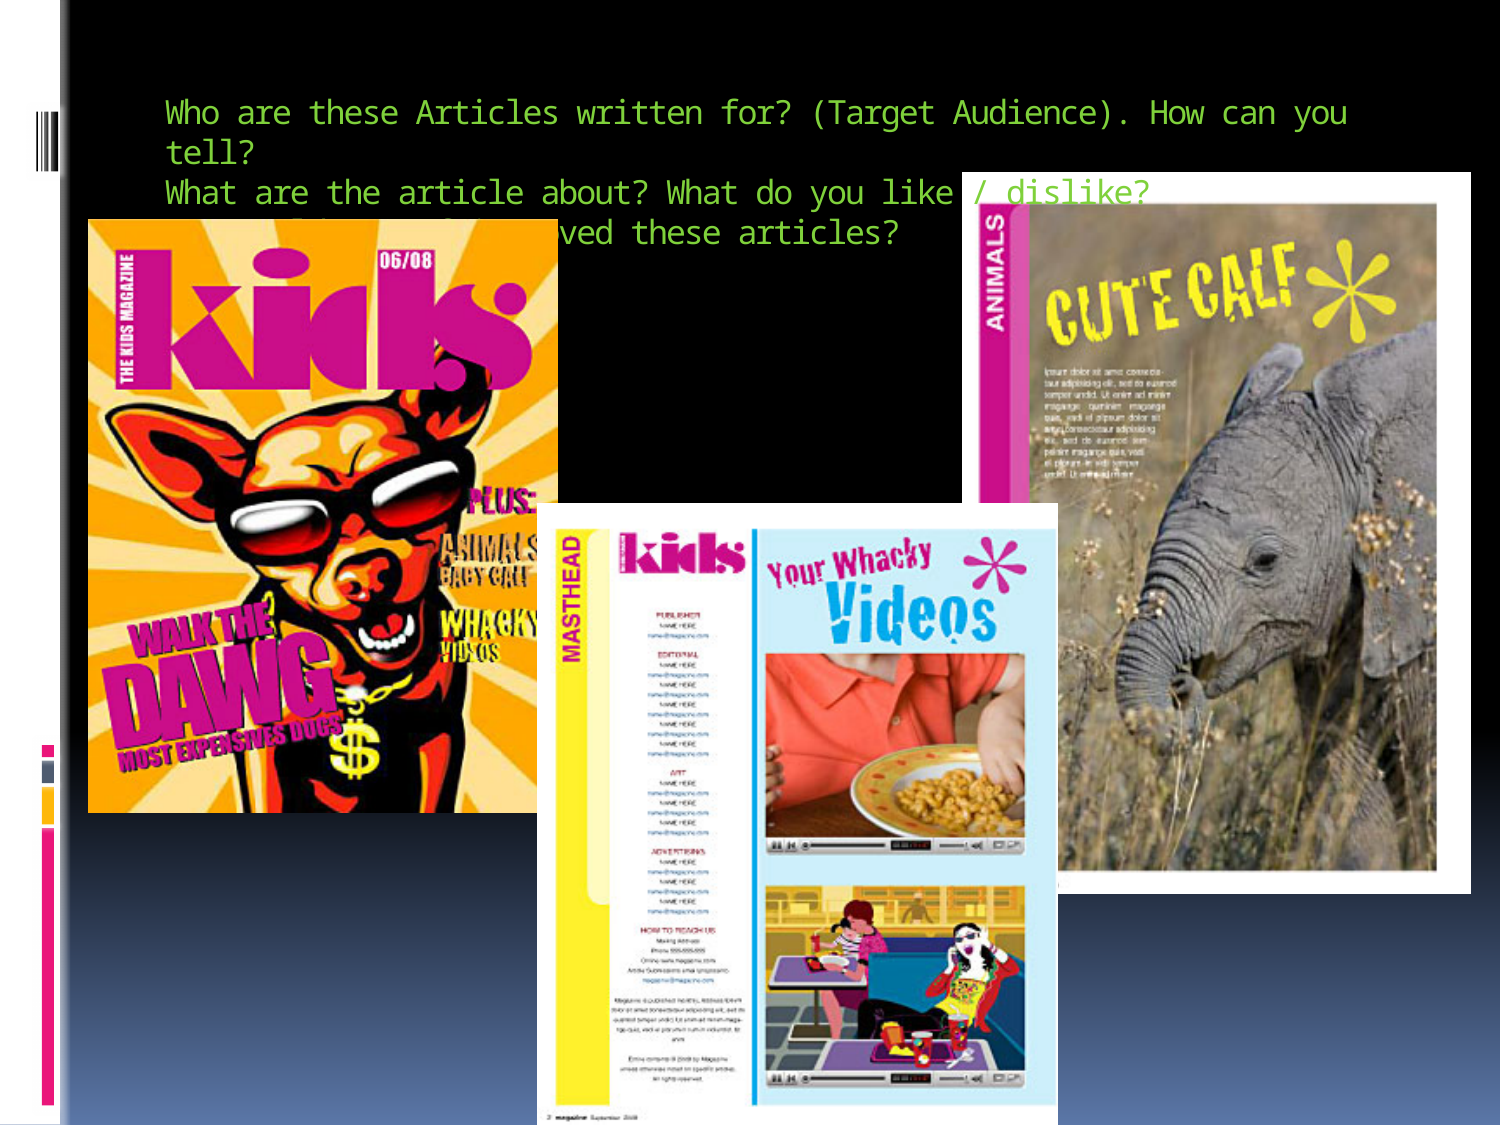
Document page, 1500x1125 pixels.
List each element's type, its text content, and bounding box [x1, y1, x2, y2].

picture [536, 502, 1058, 1125]
title Who are these Articles written for? (Target Audience). How can you tell? What are the article about? What do you like / dislike? How would you of improved these articles? [150, 83, 1425, 234]
picture [962, 172, 1471, 894]
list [87, 219, 558, 813]
